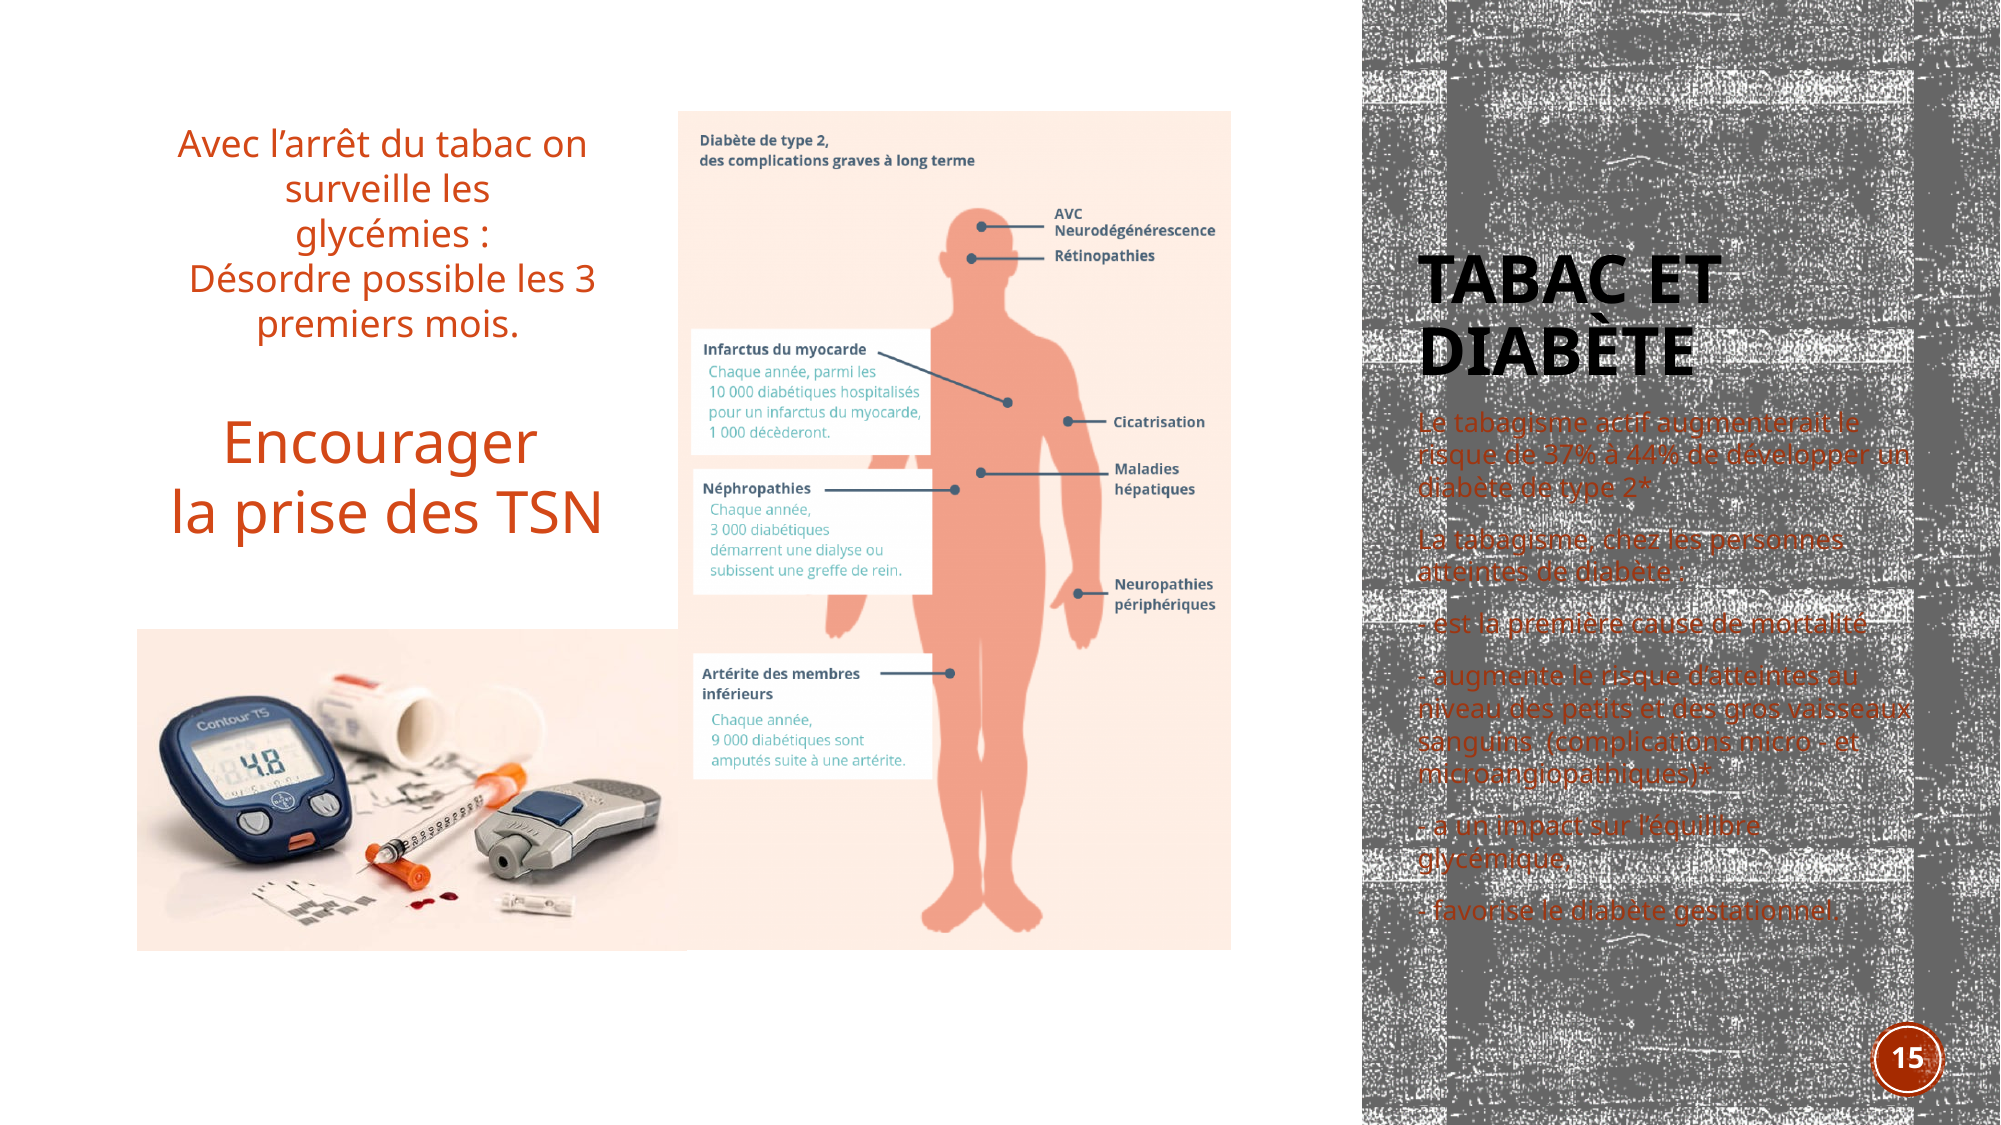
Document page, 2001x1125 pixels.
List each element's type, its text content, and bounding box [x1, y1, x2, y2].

text_box Encourager la prise des TSN [155, 397, 621, 553]
text_box Avec l’arrêt du tabac on surveille les glycémies : Désordre possible les 3 premiers mois. [97, 112, 679, 353]
list Le tabagisme actif augmenterait le risque de 37% à 44% de développer un diabète de type 2* La tabagisme, chez les personnes atteintes de diabète : - est la première cause de mortalité - augmente le risque d’atteintes au niveau des petits et des gros vaisseaux sanguins (complications micro - et microangiopathiques)* - a un impact sur l’équilibre glycémique, - favorise le diabète gestationnel. [1402, 397, 1928, 938]
slide_number 15 [1855, 1028, 1961, 1089]
picture [137, 111, 1231, 951]
title Tabac et diabète [1402, 112, 1928, 397]
